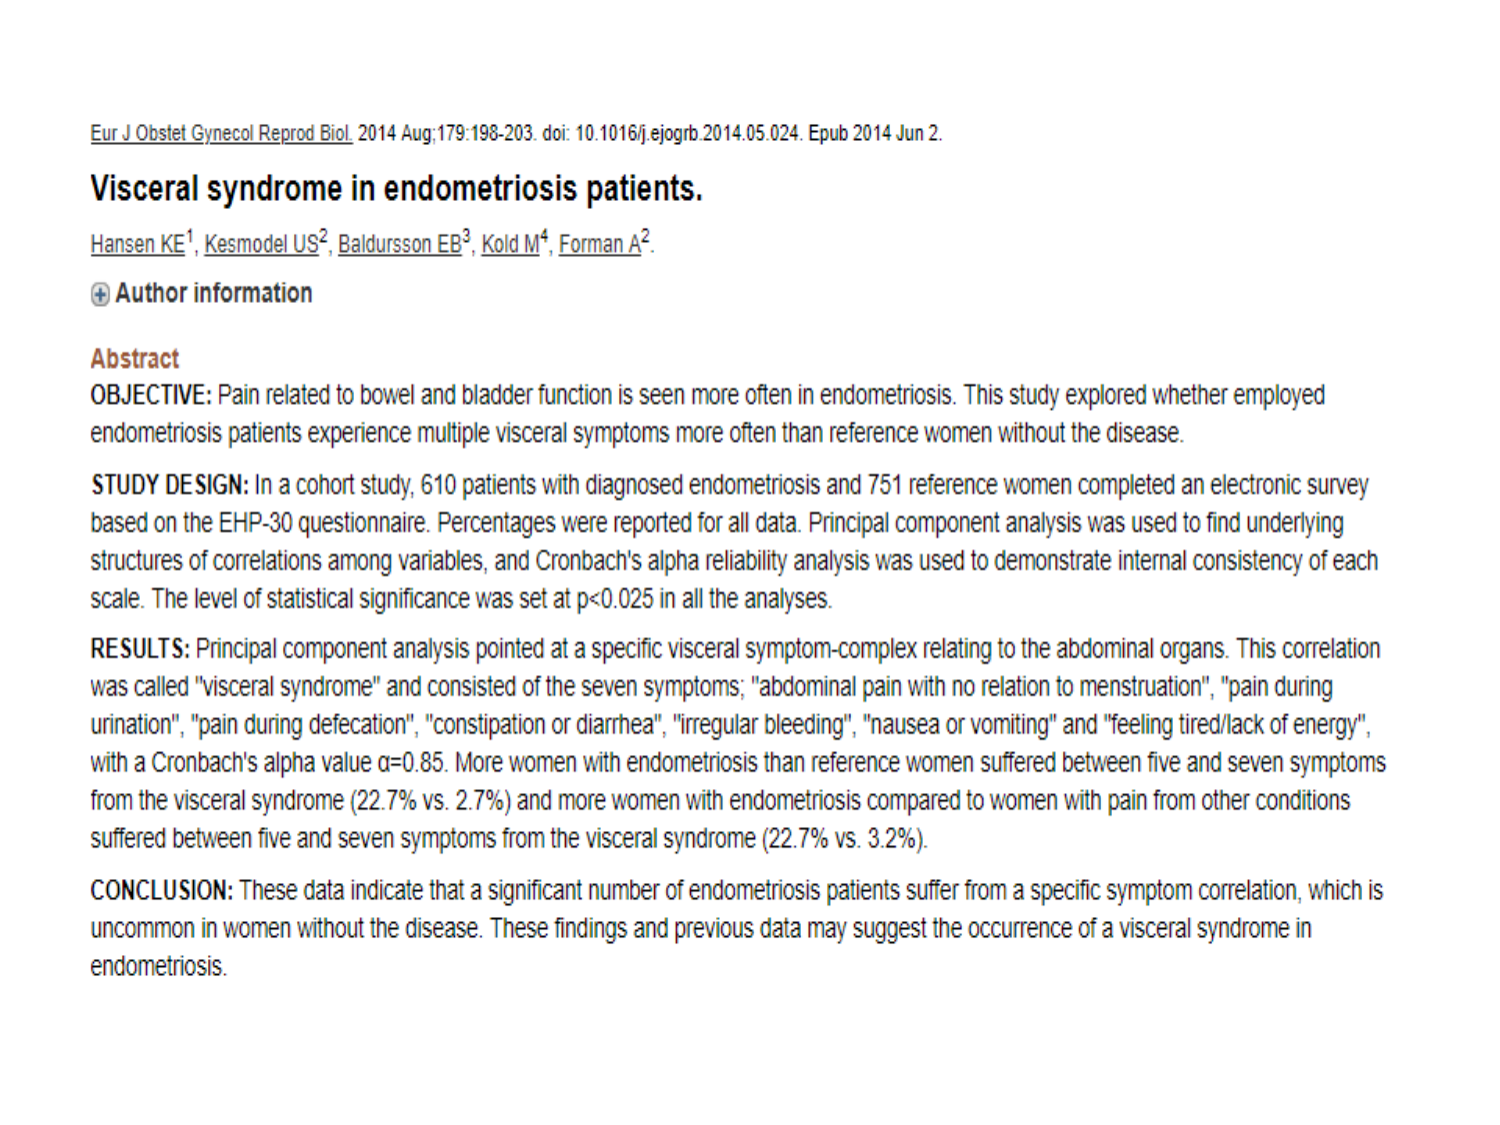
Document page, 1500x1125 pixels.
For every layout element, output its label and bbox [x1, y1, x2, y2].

picture [81, 105, 1398, 997]
